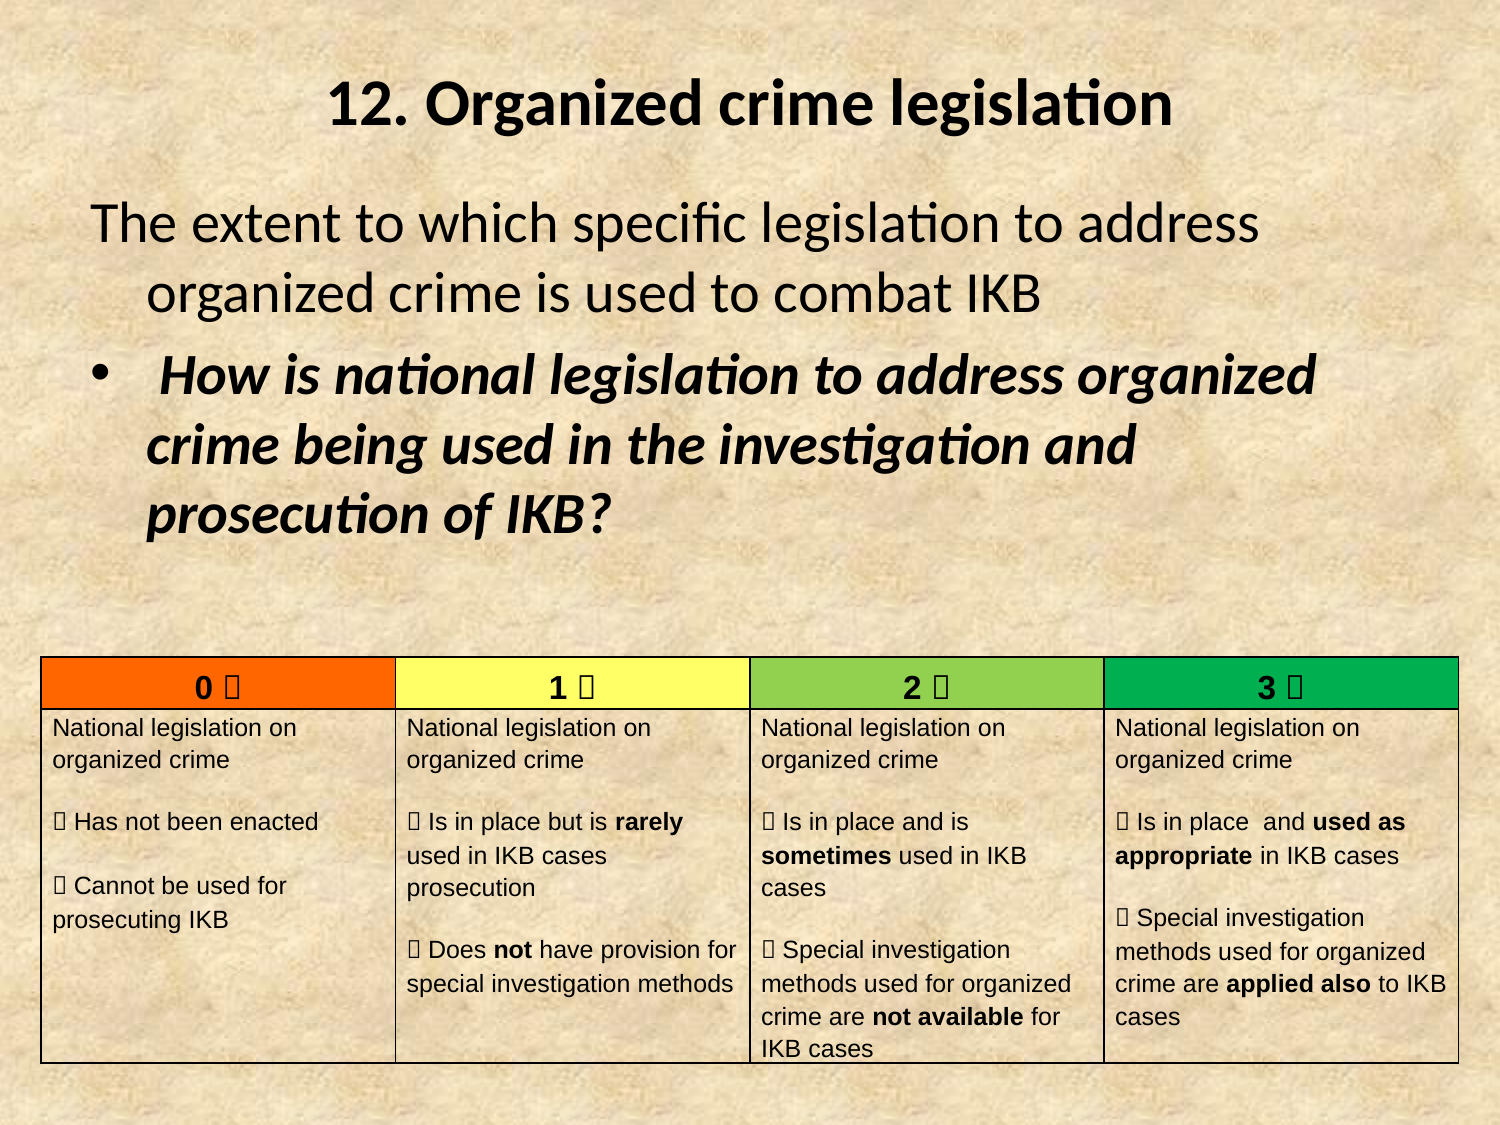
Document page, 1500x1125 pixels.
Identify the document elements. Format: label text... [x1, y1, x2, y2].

table_cell National legislation on organized crime 􀜆 Is in place and is sometimes used in IKB cases 􀜆 Special investigation methods used for organized crime are not available for IKB cases [751, 710, 1103, 1062]
table_header 0 􀜆 [42, 658, 395, 708]
table_header 3 􀜆 [1105, 658, 1458, 708]
title 12. Organized crime legislation [75, 45, 1425, 177]
table_header 1 􀜆 [396, 658, 749, 708]
list The extent to which specific legislation to address organized crime is used to combat IKB How is national legislation to address organized crime being used in the investigation and prosecution of IKB? [75, 177, 1425, 656]
table_header 2 􀜆 [751, 658, 1103, 708]
picture [0, 0, 1500, 1125]
table_cell National legislation on organized crime 􀜆 Has not been enacted 􀜆 Cannot be used for prosecuting IKB [42, 710, 395, 1062]
table_cell National legislation on organized crime 􀜆 Is in place but is rarely used in IKB cases prosecution 􀜆 Does not have provision for special investigation methods [396, 710, 749, 1062]
table_cell National legislation on organized crime 􀜆 Is in place and used as appropriate in IKB cases 􀜆 Special investigation methods used for organized crime are applied also to IKB cases [1105, 710, 1458, 1062]
